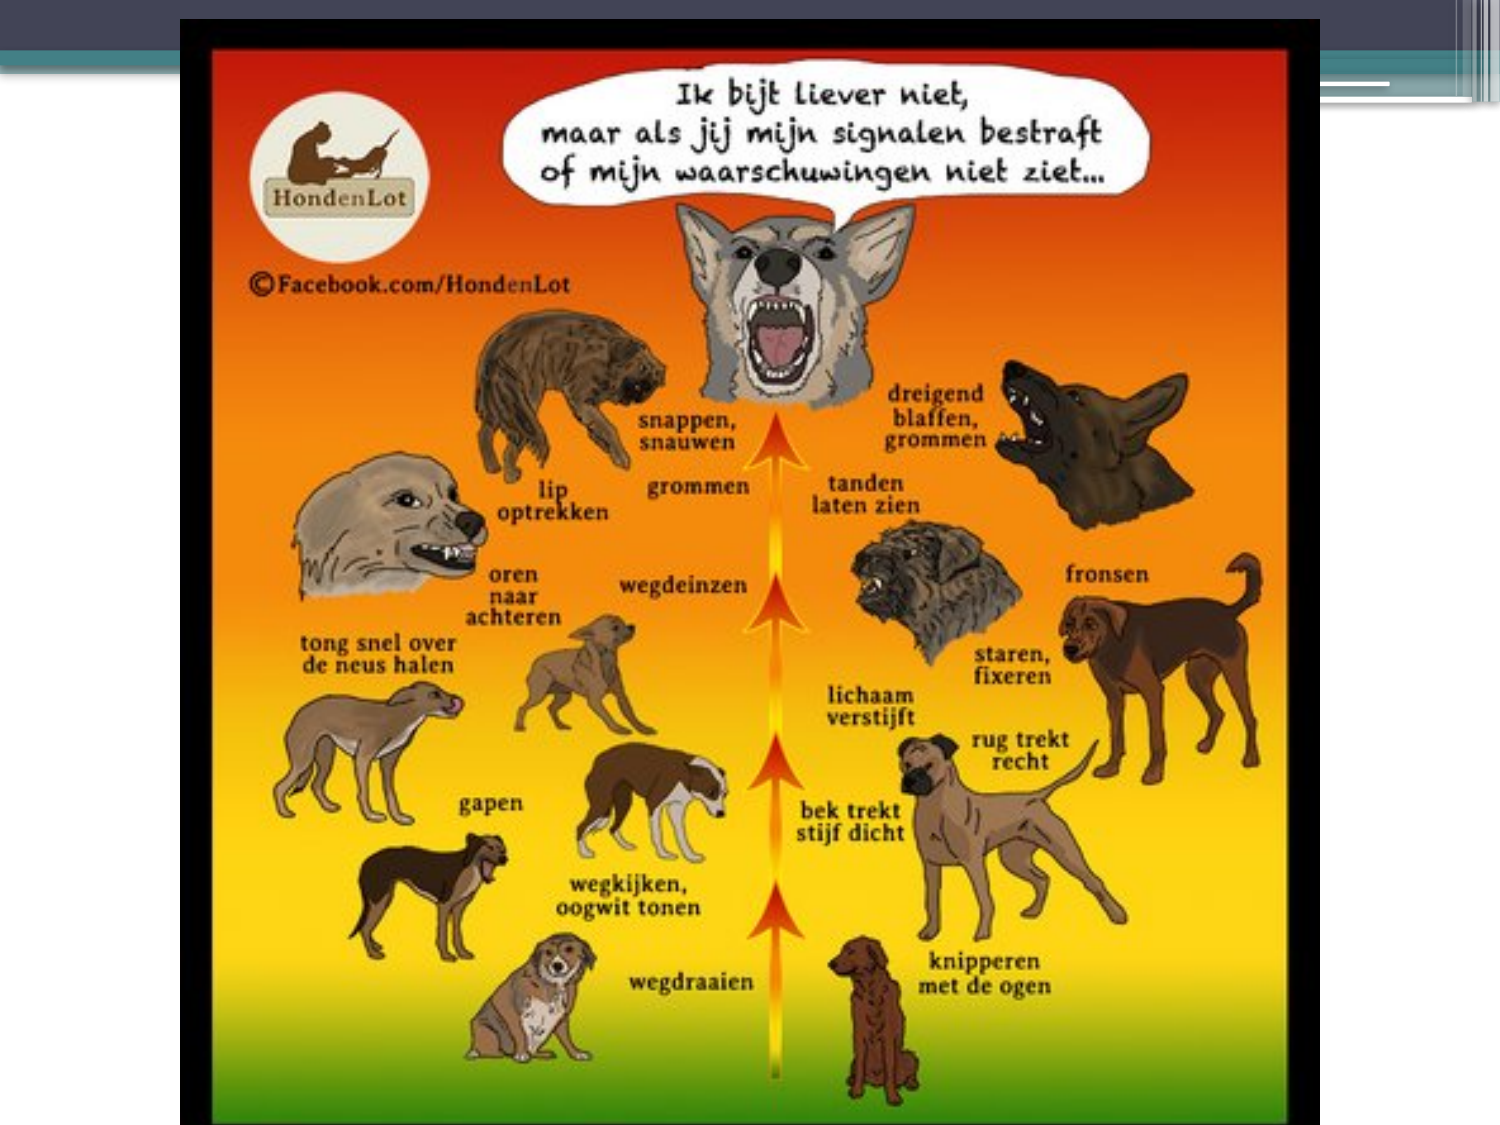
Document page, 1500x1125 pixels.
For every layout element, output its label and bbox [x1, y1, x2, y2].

picture [180, 18, 1320, 1125]
